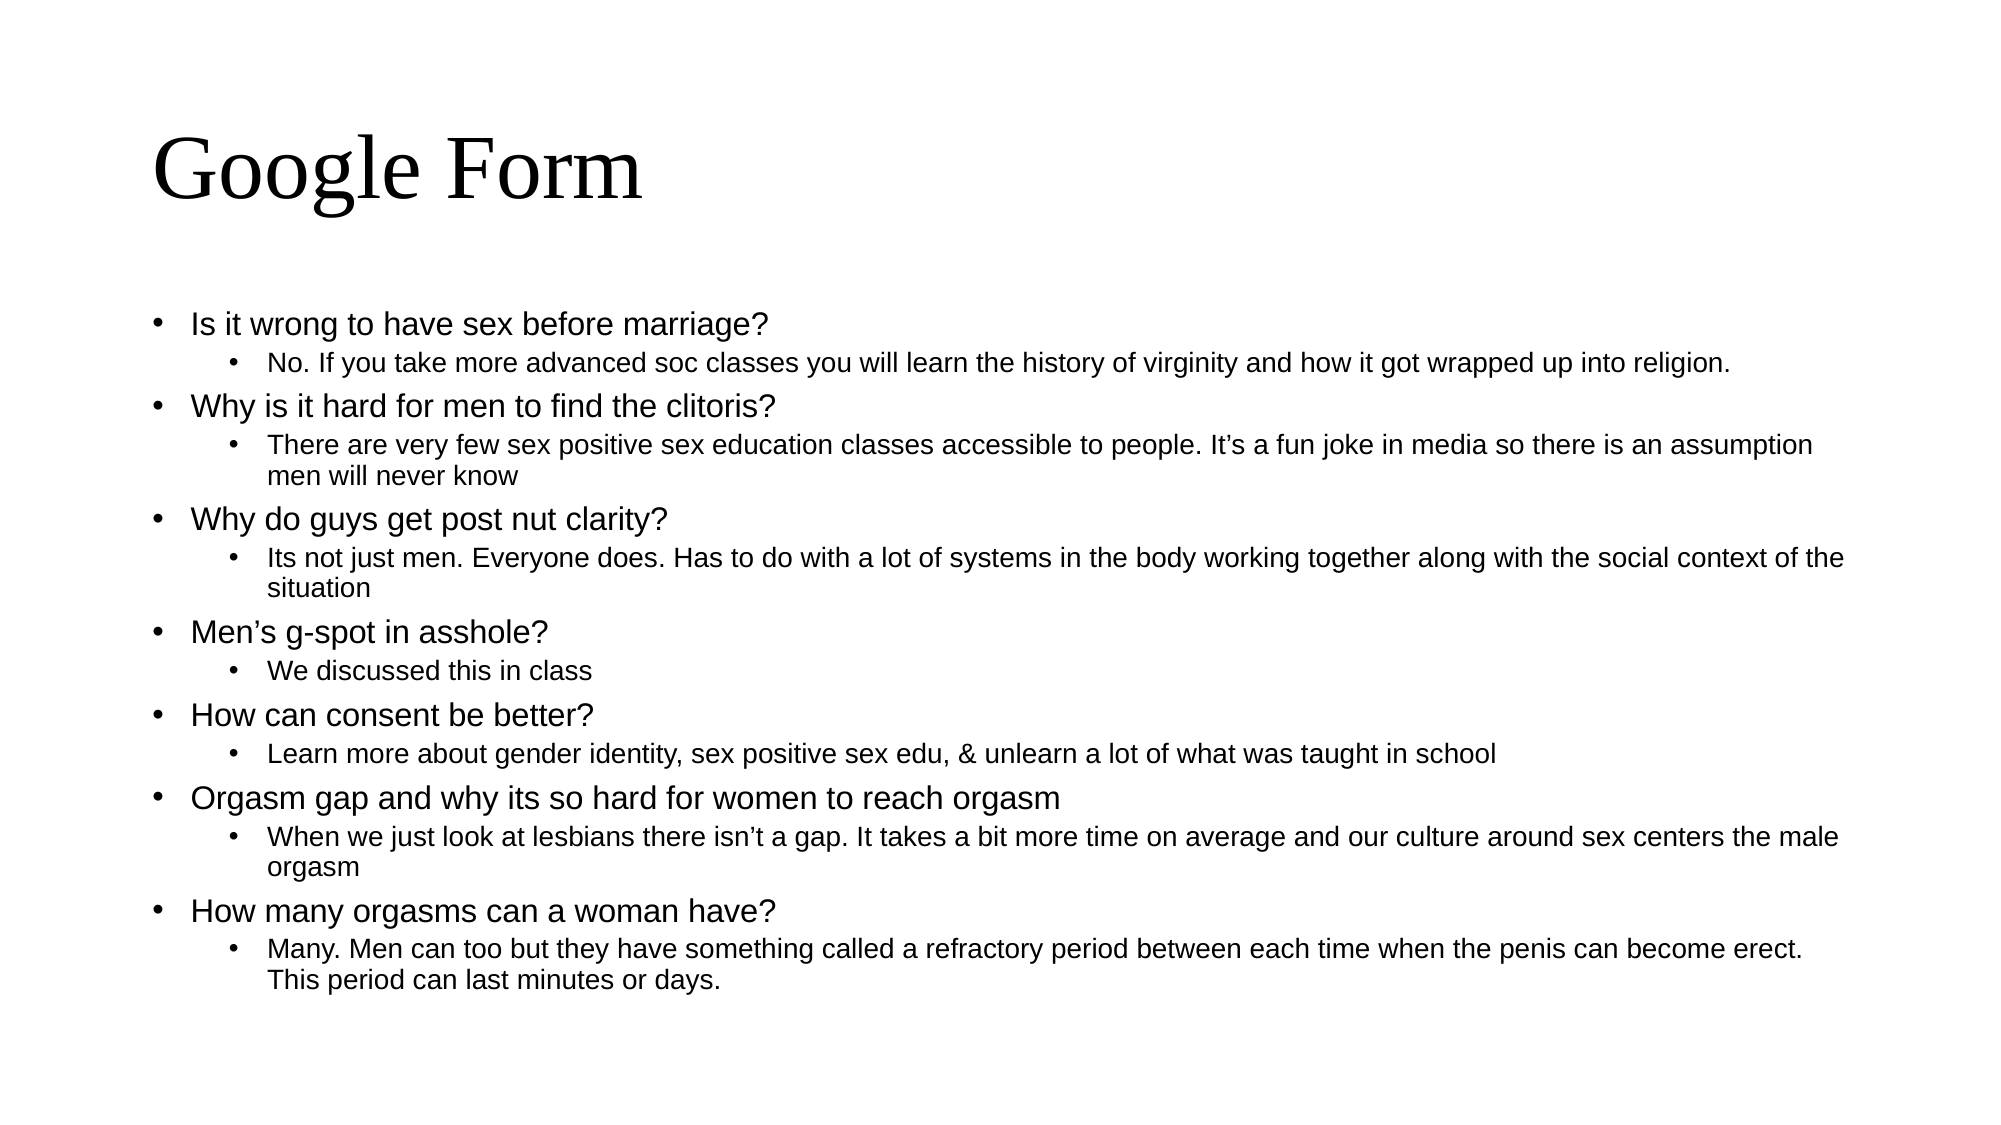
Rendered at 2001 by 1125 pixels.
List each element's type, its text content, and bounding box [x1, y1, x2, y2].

list Is it wrong to have sex before marriage? No. If you take more advanced soc classes you will learn the history of virginity and how it got wrapped up into religion. Why is it hard for men to find the clitoris? There are very few sex positive sex education classes accessible to people. It’s a fun joke in media so there is an assumption men will never know Why do guys get post nut clarity? Its not just men. Everyone does. Has to do with a lot of systems in the body working together along with the social context of the situation Men’s g-spot in asshole? We discussed this in class How can consent be better? Learn more about gender identity, sex positive sex edu, & unlearn a lot of what was taught in school Orgasm gap and why its so hard for women to reach orgasm When we just look at lesbians there isn’t a gap. It takes a bit more time on average and our culture around sex centers the male orgasm How many orgasms can a woman have? Many. Men can too but they have something called a refractory period between each time when the penis can become erect. This period can last minutes or days. [137, 299, 1863, 1014]
title Google Form [137, 59, 1863, 278]
